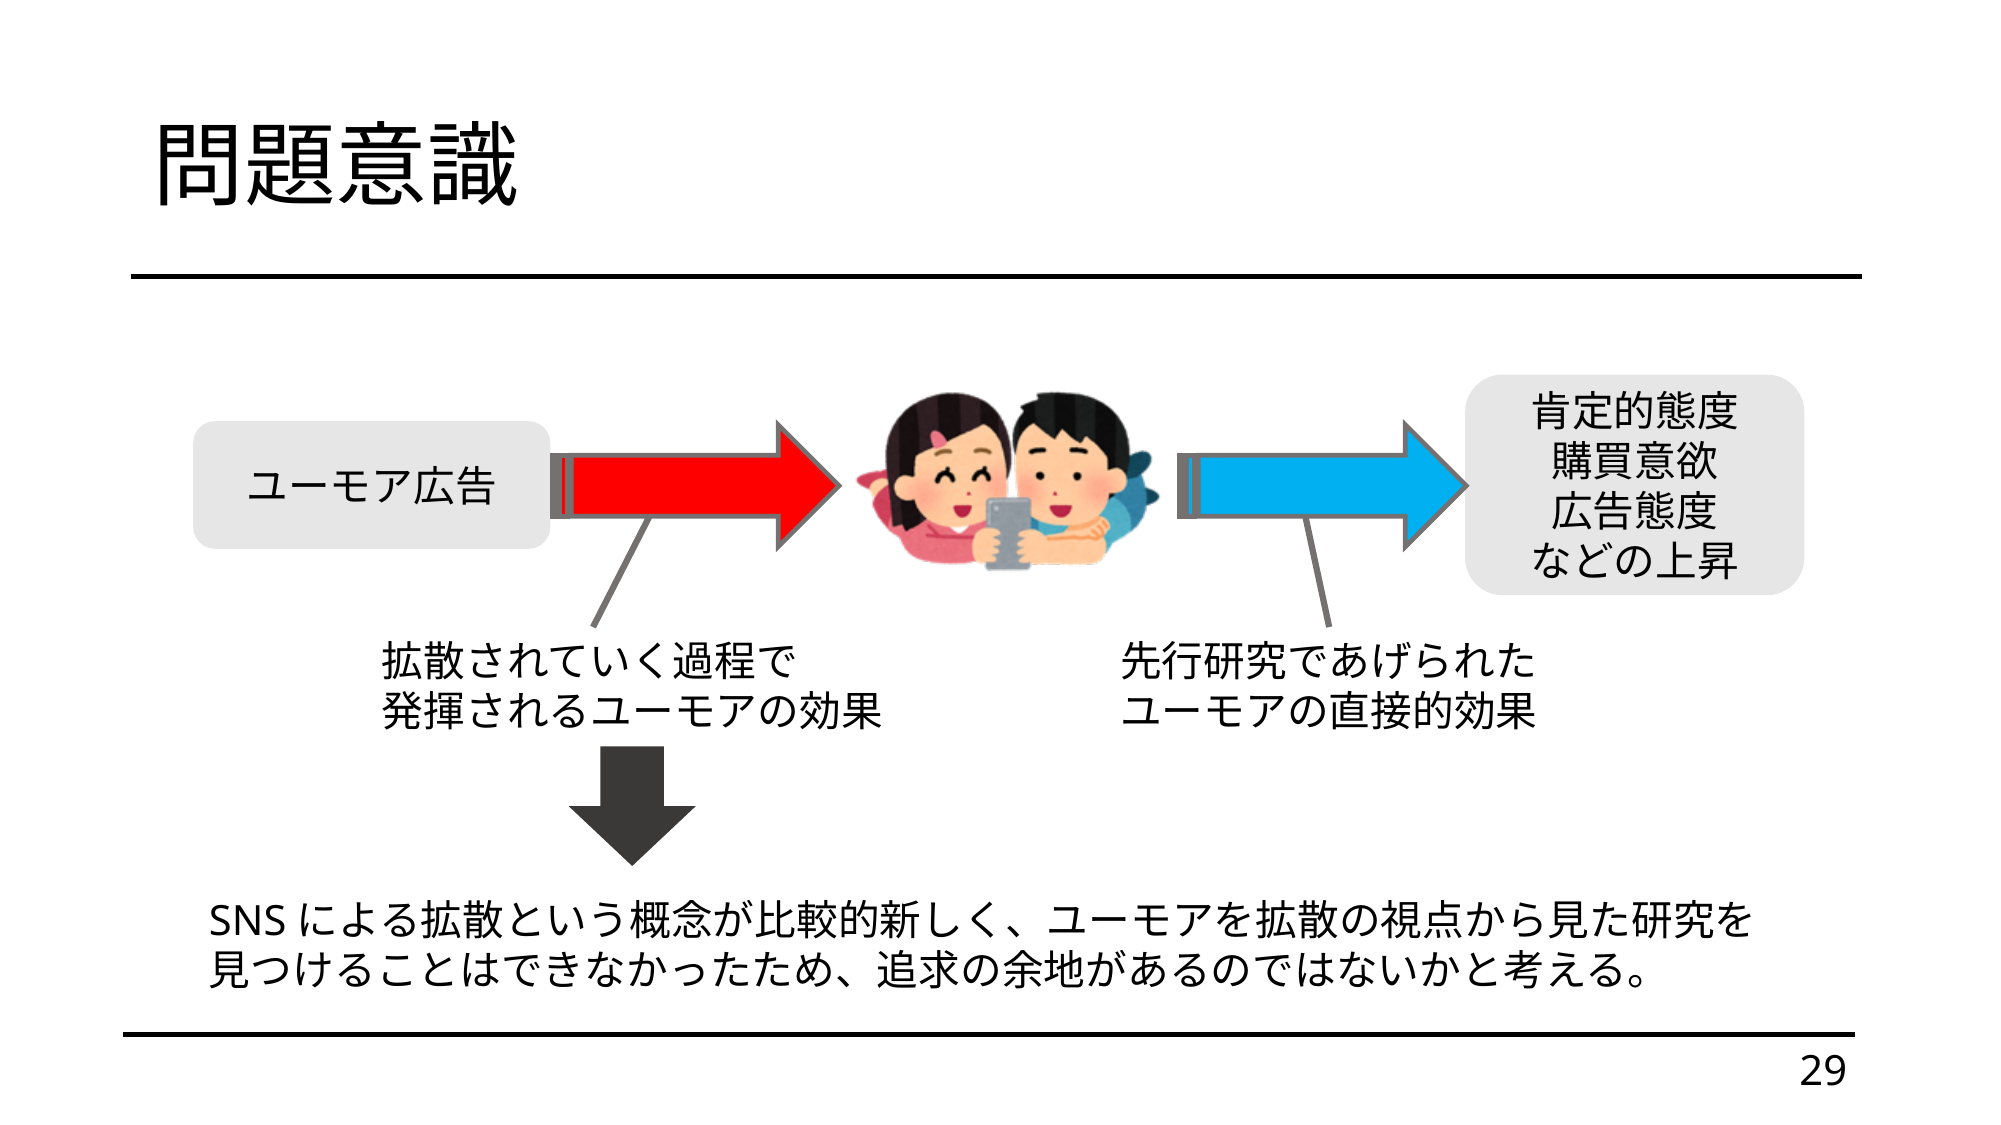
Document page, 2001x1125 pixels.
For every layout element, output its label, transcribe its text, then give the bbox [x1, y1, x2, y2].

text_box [1179, 424, 1467, 628]
text_box SNSによる拡散という概念が比較的新しく、ユーモアを拡散の視点から見た研究を 見つけることはできなかったため、追求の余地があるのではないかと考える。 [194, 886, 1923, 1002]
text_box 肯定的態度 購買意欲 広告態度 などの上昇 [1465, 374, 1805, 596]
text_box 拡散されていく過程で 発揮されるユーモアの効果 [367, 626, 898, 742]
picture [851, 360, 1164, 604]
slide_number 29 [1412, 1042, 1863, 1103]
text_box [566, 745, 699, 868]
title 問題意識 [137, 59, 1863, 276]
text_box ユーモア広告 [193, 421, 551, 549]
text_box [552, 424, 840, 628]
text_box 先行研究であげられた ユーモアの直接的効果 [1105, 627, 1553, 743]
